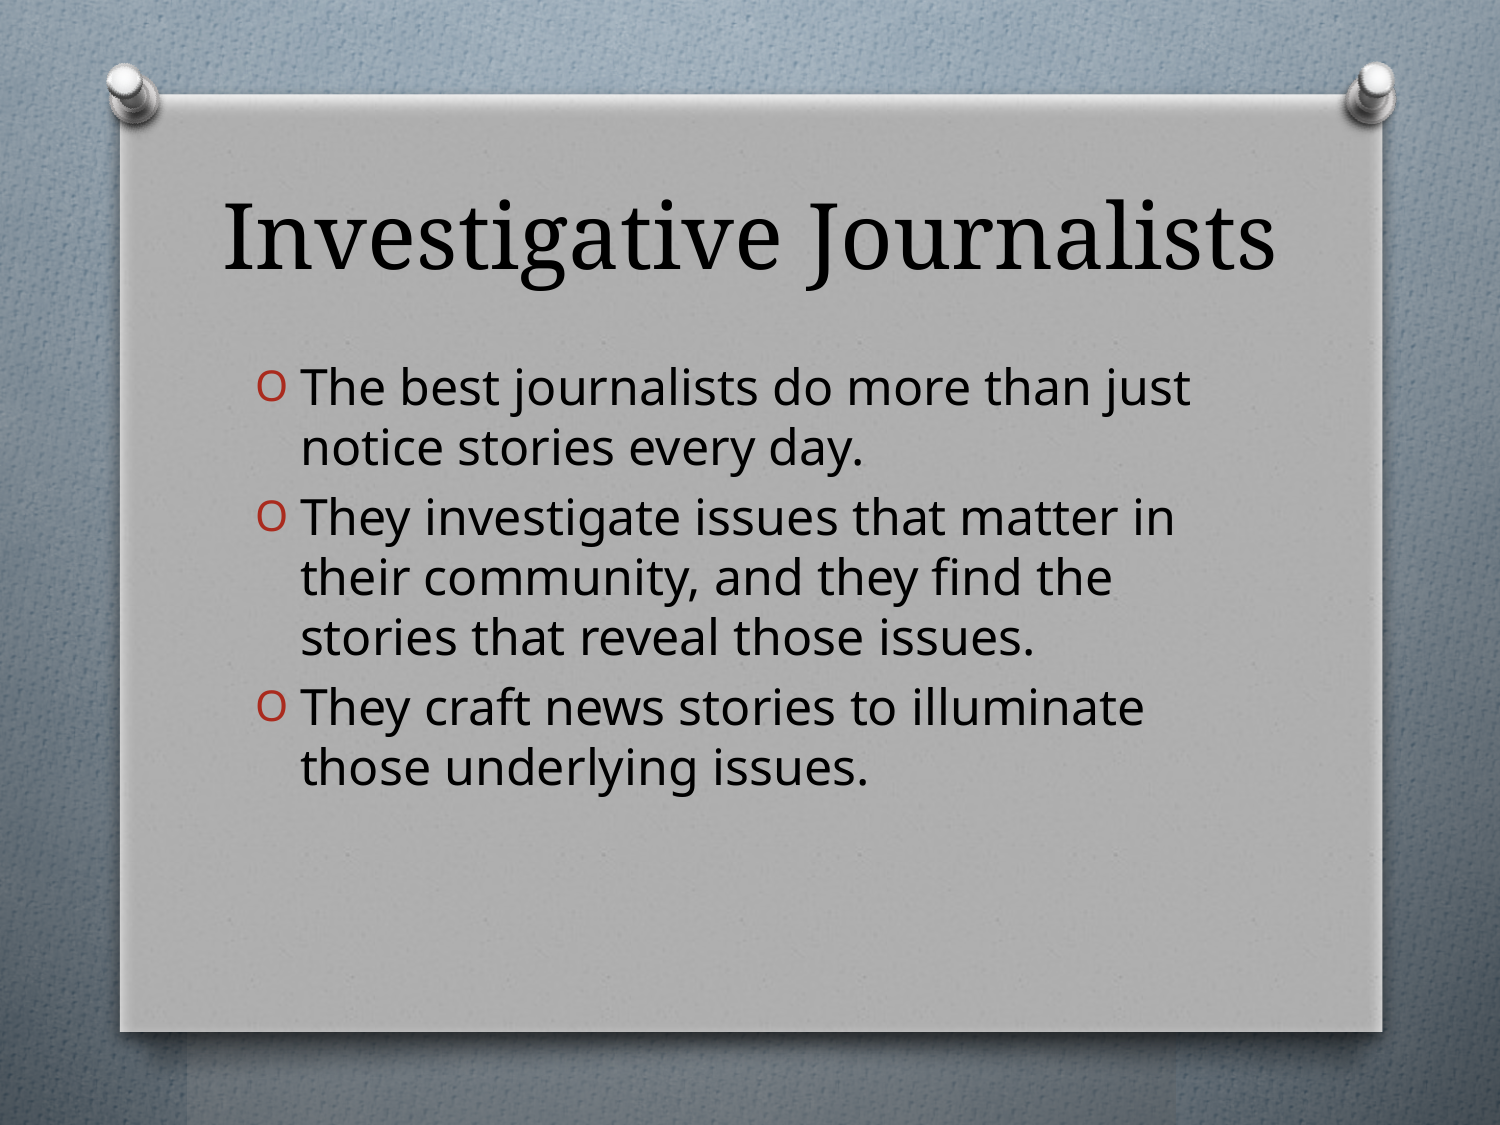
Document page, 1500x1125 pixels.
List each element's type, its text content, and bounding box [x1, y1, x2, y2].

title Investigative Journalists [179, 134, 1323, 332]
picture [75, 29, 198, 153]
picture [1317, 35, 1439, 156]
list The best journalists do more than just notice stories every day. They investigate issues that matter in their community, and they find the stories that reveal those issues. They craft news stories to illuminate those underlying issues. [240, 347, 1257, 939]
